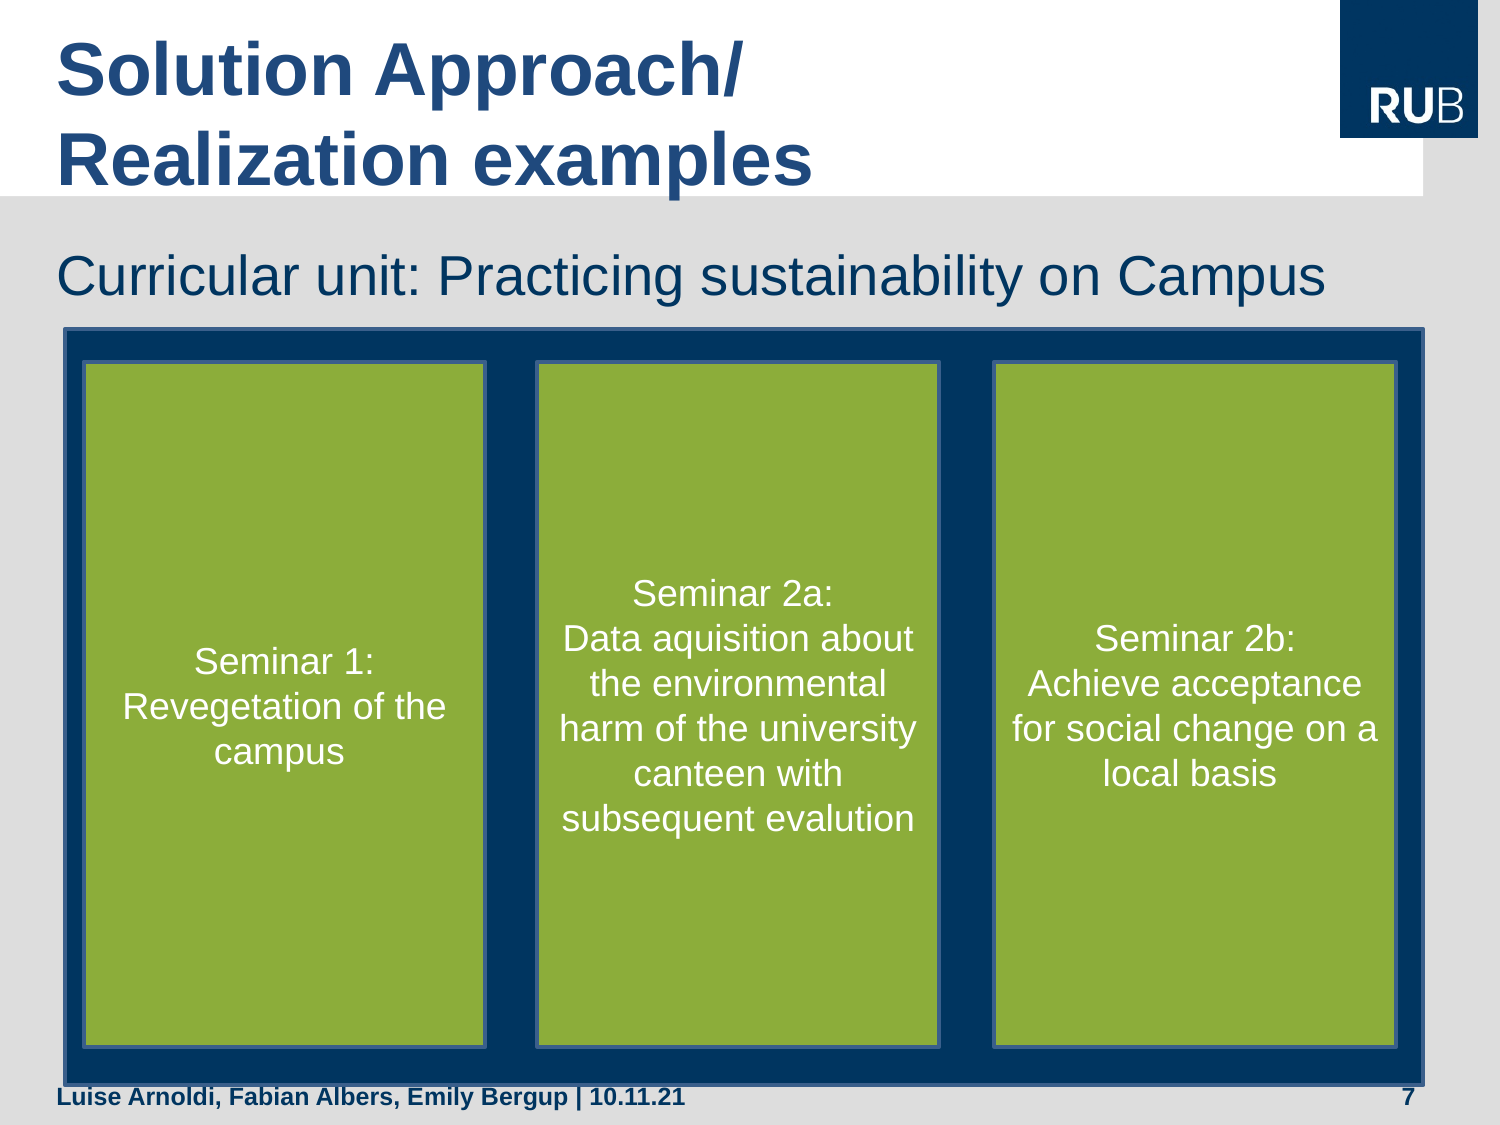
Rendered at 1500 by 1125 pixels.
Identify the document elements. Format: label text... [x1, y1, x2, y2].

text_box Seminar 2a: Data aquisition about the environmental harm of the university canteen with subsequent evalution [535, 360, 941, 1049]
footer Luise Arnoldi, Fabian Albers, Emily Bergup | 10.11.21 [41, 1065, 1340, 1125]
text_box [63, 327, 1425, 1065]
picture [1340, 0, 1478, 138]
list Curricular unit: Practicing sustainability on Campus [41, 231, 1436, 1094]
title Solution Approach/ Realization examples [41, 0, 1317, 209]
slide_number 7 [1340, 1065, 1431, 1125]
text_box Seminar 2b: Achieve acceptance for social change on a local basis [992, 360, 1398, 1049]
text_box Seminar 1: Revegetation of the campus [82, 360, 487, 1049]
